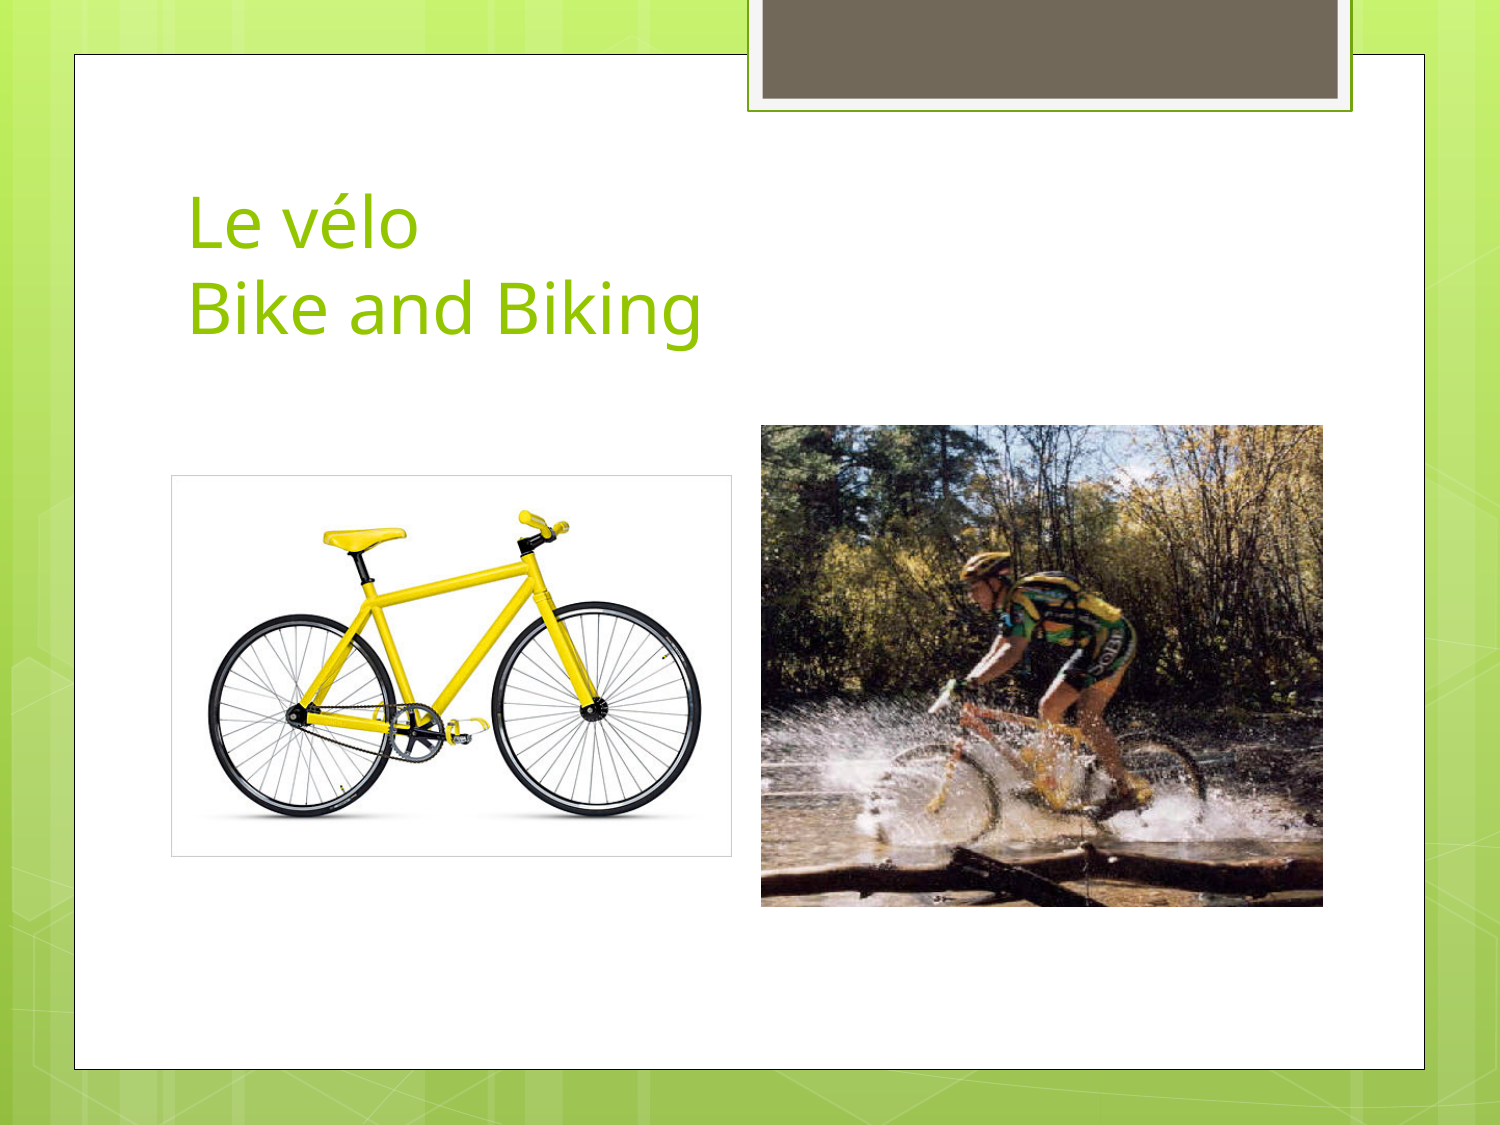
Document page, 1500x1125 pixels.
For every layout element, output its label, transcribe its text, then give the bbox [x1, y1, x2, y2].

title Le vélo Bike and Biking [171, 168, 1324, 357]
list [761, 379, 1324, 953]
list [170, 379, 733, 953]
